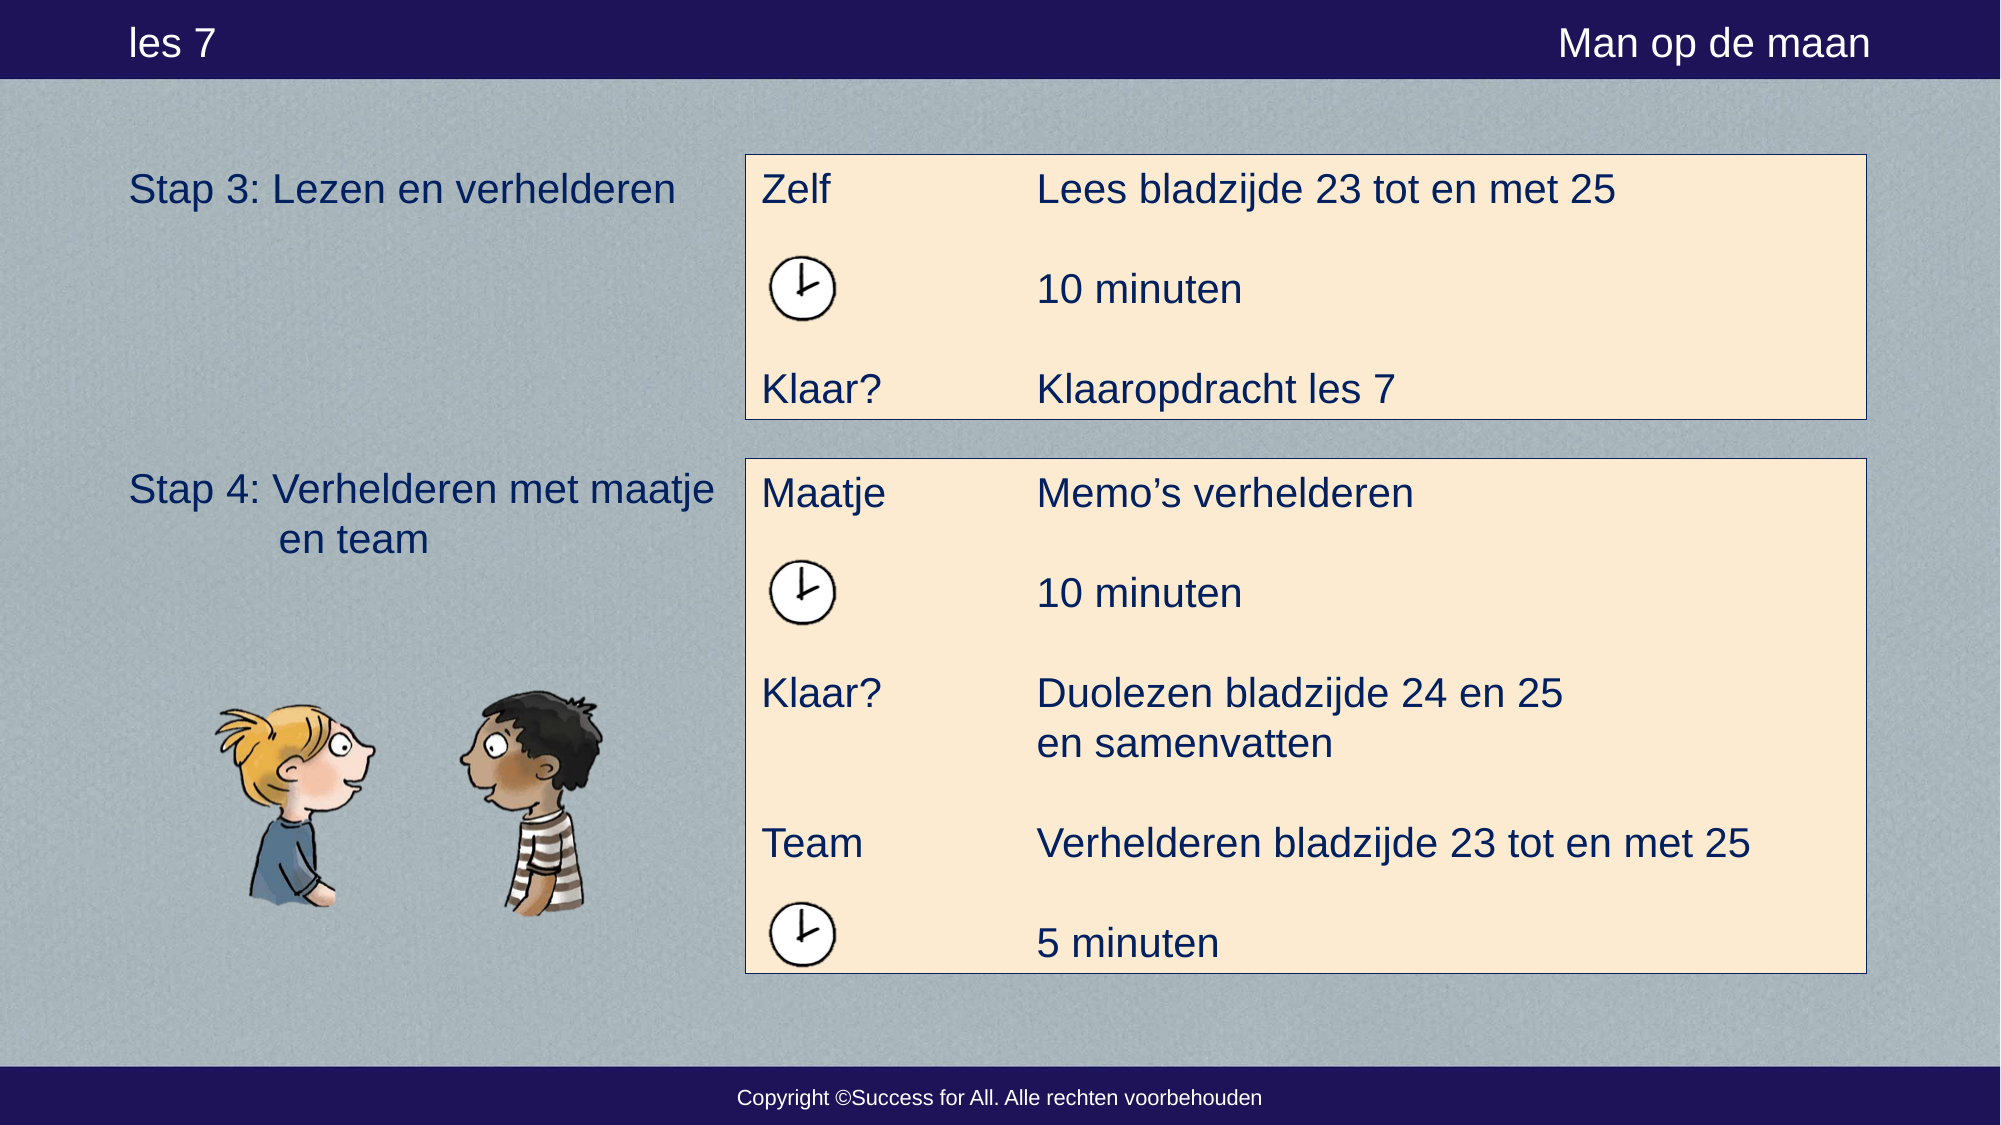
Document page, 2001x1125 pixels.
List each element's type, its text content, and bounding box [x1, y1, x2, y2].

text_box Zelf Lees bladzijde 23 tot en met 25 10 minuten Klaar? Klaaropdracht les 7 [745, 154, 1867, 420]
text_box Man op de maan [999, 8, 1886, 73]
picture [0, 0, 2001, 1125]
text_box Maatje Memo’s verhelderen 10 minuten Klaar? Duolezen bladzijde 24 en 25 en samenvatten Team Verhelderen bladzijde 23 tot en met 25 5 minuten [745, 458, 1867, 974]
text_box Copyright ©Success for All. Alle rechten voorbehouden [0, 1076, 2000, 1125]
text_box Stap 3: Lezen en verhelderen Stap 4: Verhelderen met maatje en team [114, 154, 907, 570]
text_box les 7 [114, 8, 354, 73]
